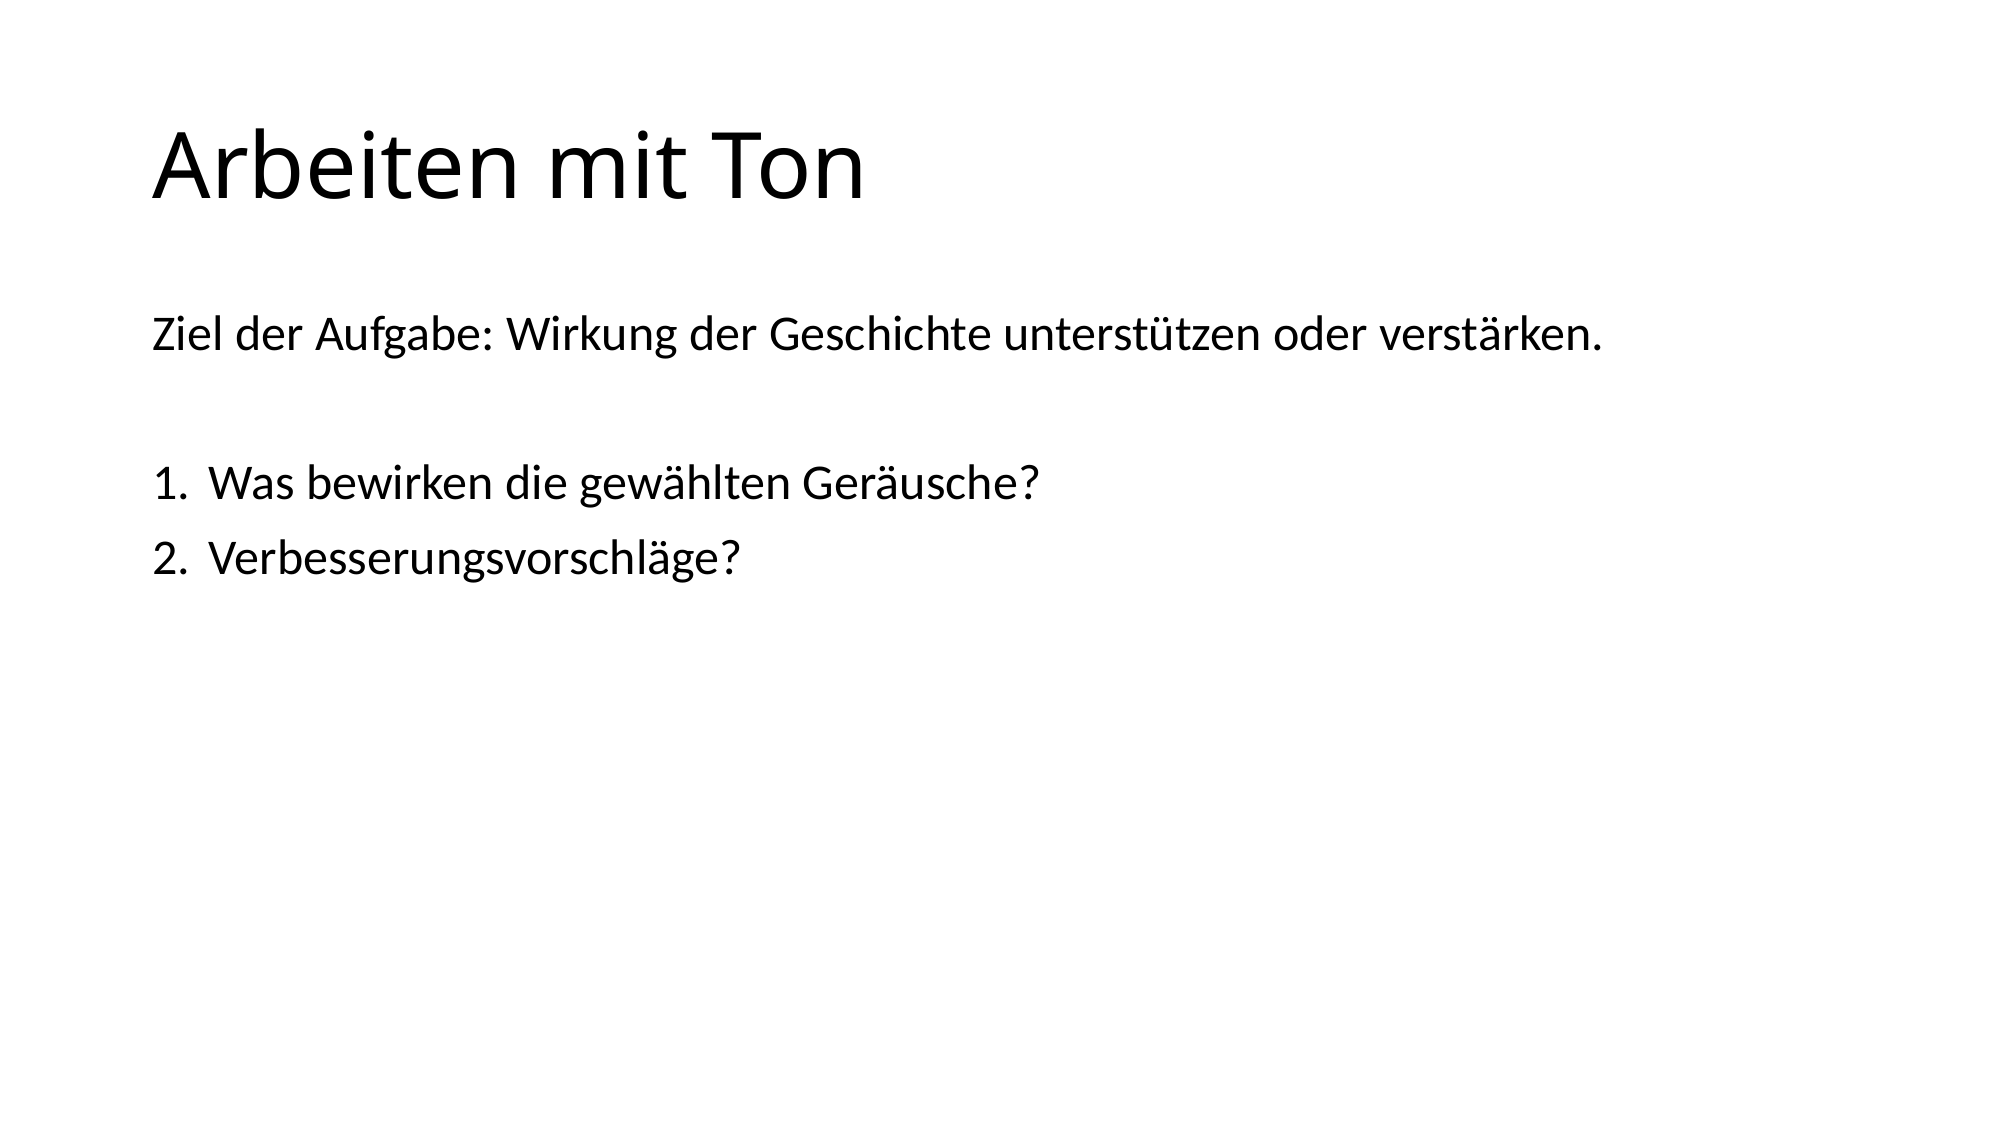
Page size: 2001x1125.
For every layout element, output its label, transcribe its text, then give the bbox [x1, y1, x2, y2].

title Arbeiten mit Ton [137, 59, 1863, 278]
list Ziel der Aufgabe: Wirkung der Geschichte unterstützen oder verstärken. Was bewirken die gewählten Geräusche? Verbesserungsvorschläge? [137, 299, 1863, 1014]
